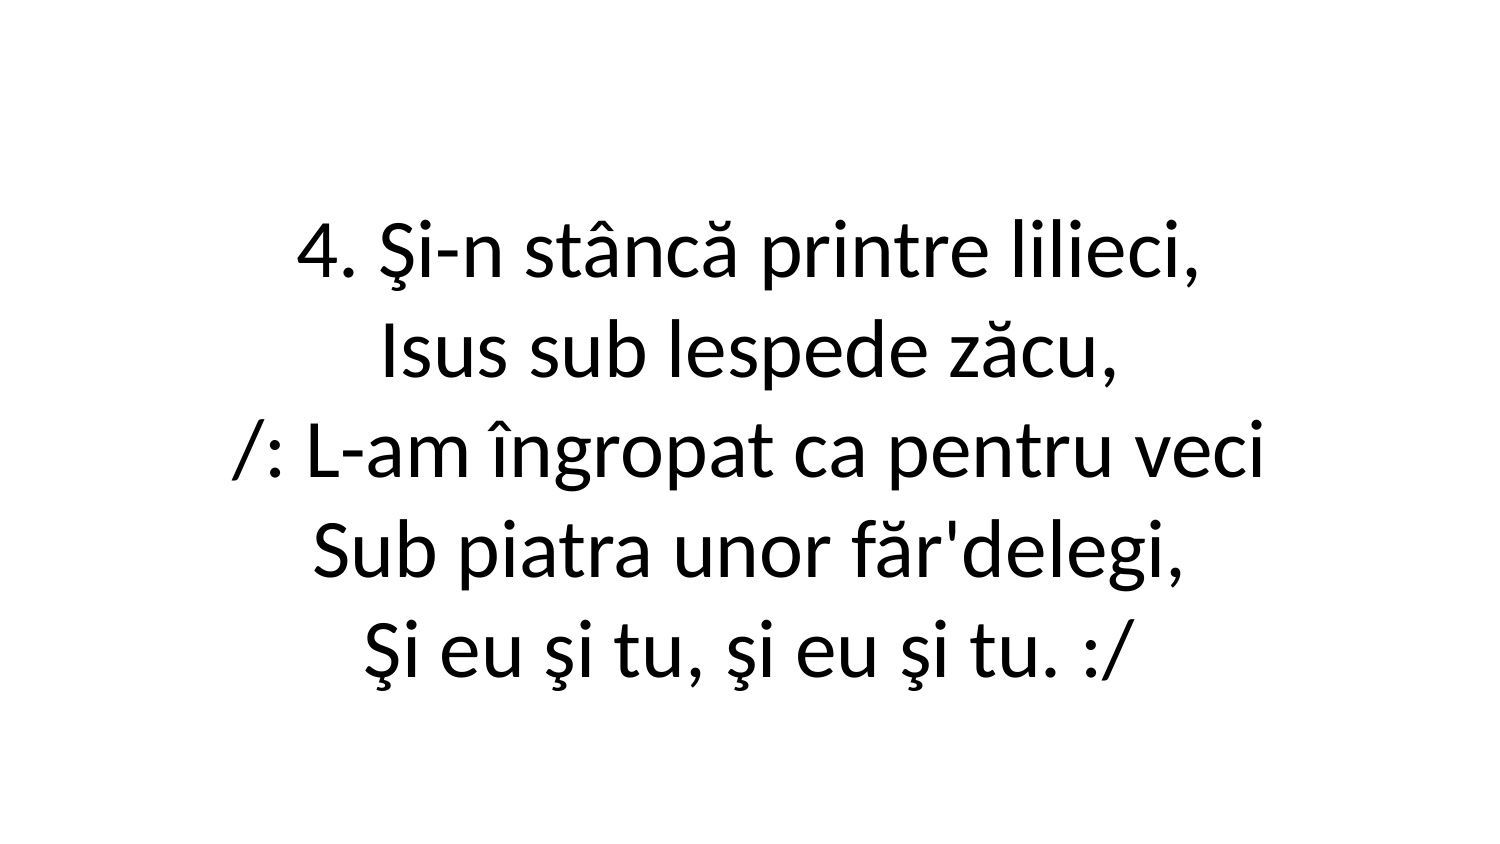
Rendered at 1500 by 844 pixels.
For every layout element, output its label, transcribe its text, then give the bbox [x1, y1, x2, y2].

text_box 4. Şi-n stâncă printre lilieci, Isus sub lespede zăcu, /: L-am îngropat ca pentru veci Sub piatra unor făr'delegi, Şi eu şi tu, şi eu şi tu. :/ [217, 142, 1283, 702]
